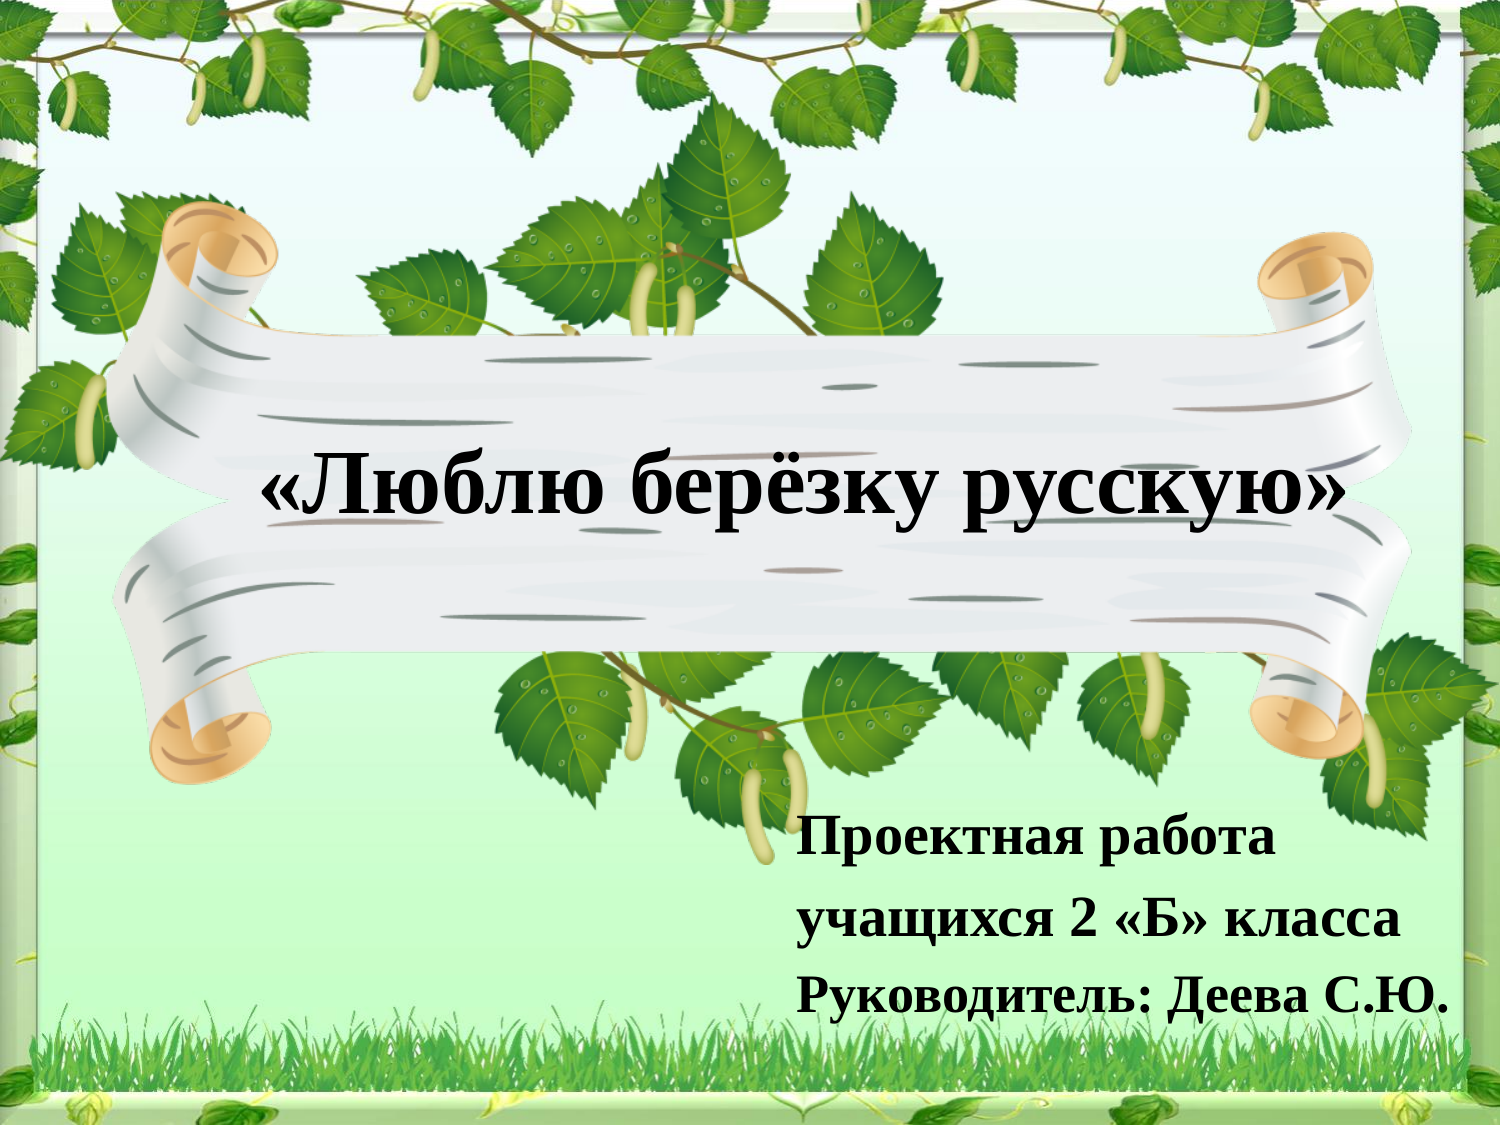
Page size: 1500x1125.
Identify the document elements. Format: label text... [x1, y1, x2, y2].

picture [0, 0, 1500, 1125]
text_box Проектная работа учащихся 2 «Б» класса Руководитель: Деева С.Ю. [781, 871, 1500, 1035]
